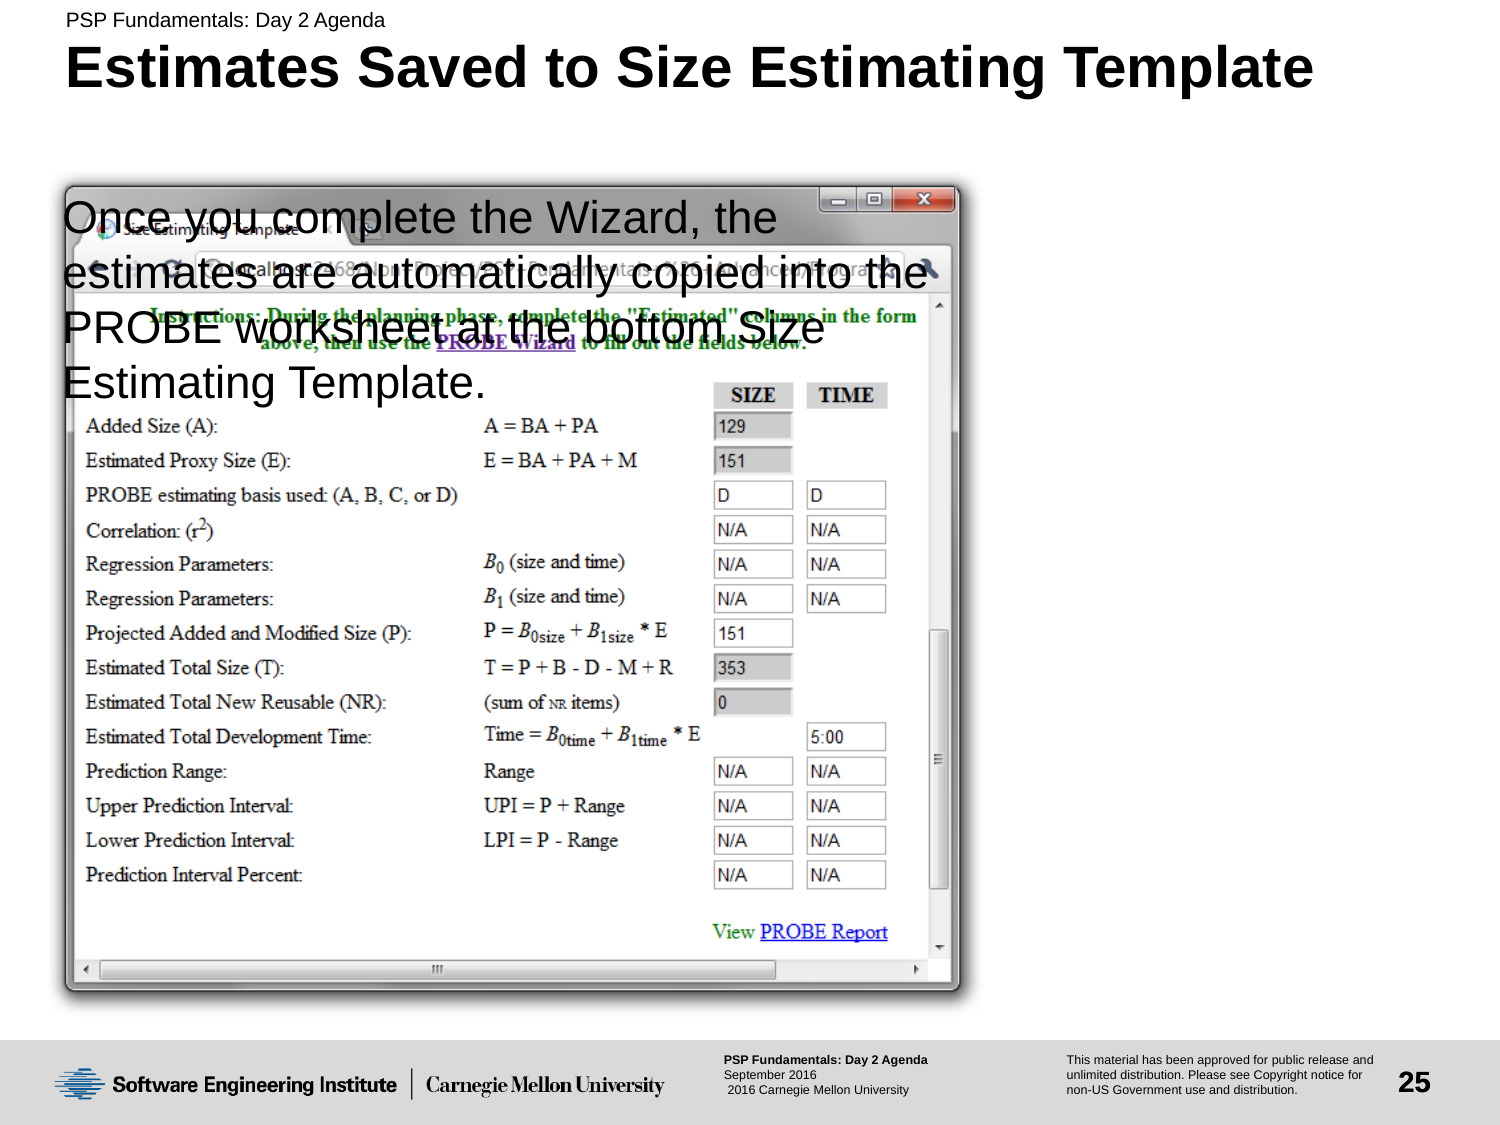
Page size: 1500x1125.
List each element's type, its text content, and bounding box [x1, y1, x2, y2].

picture [49, 170, 986, 1017]
title Estimates Saved to Size Estimating Template [65, 37, 1430, 148]
picture [46, 1061, 673, 1104]
